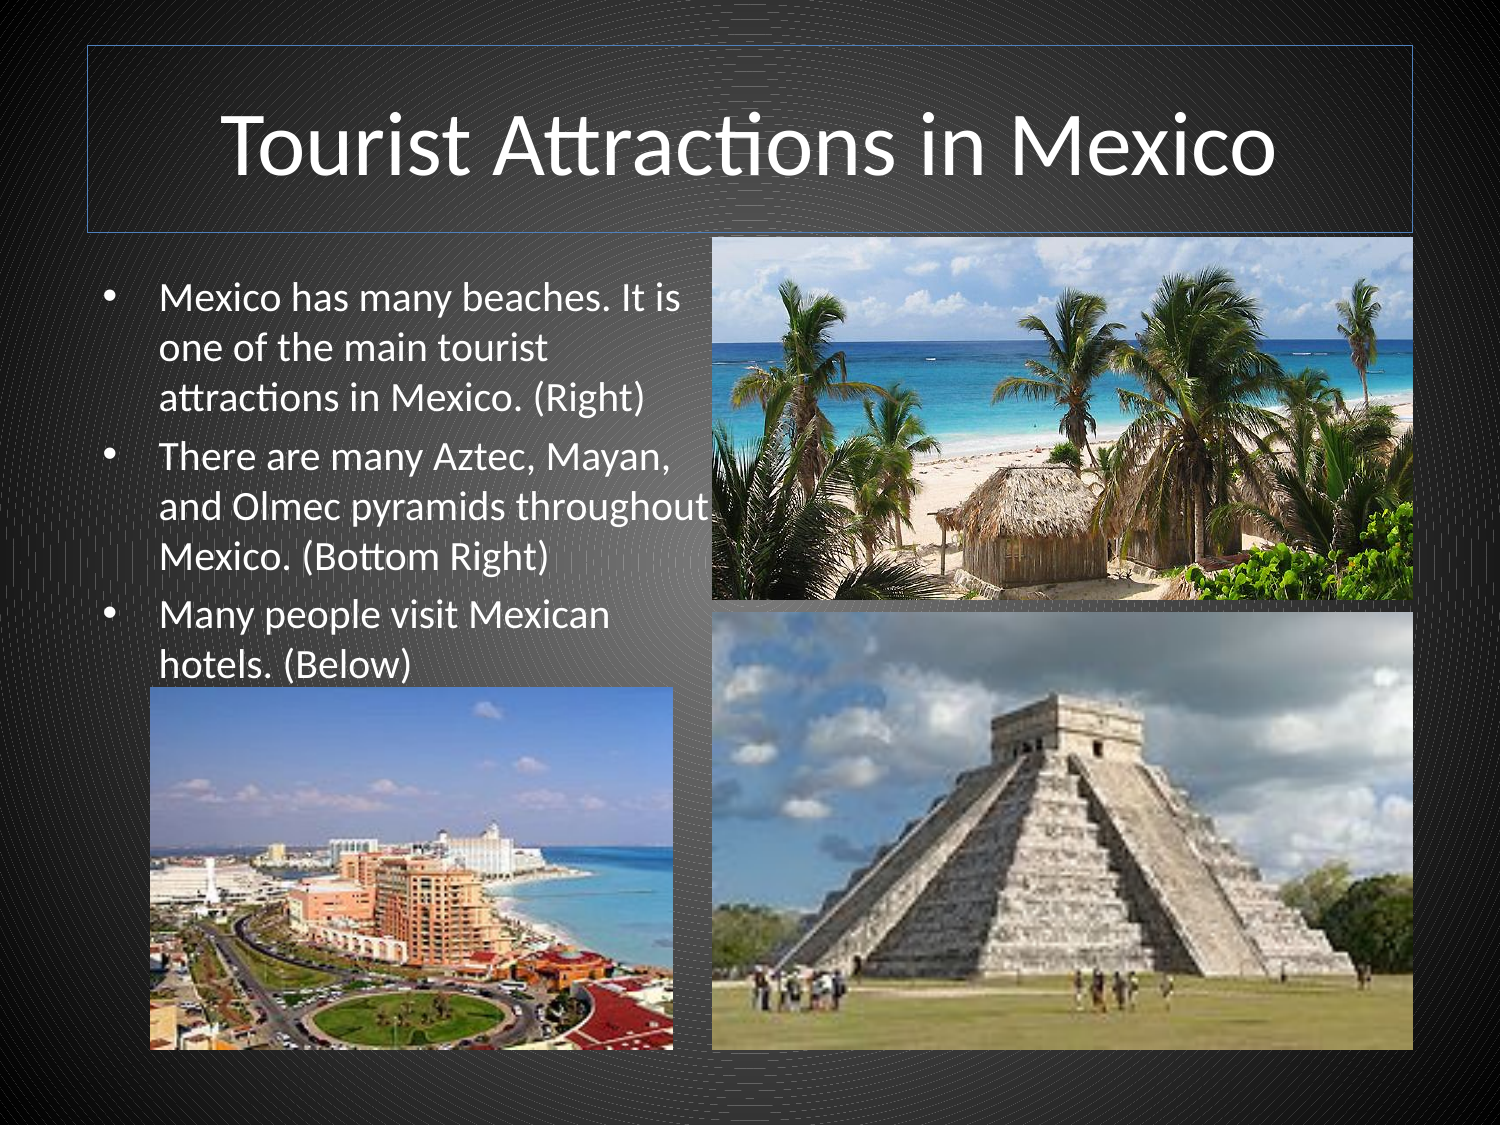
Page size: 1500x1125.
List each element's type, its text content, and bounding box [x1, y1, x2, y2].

list Mexico has many beaches. It is one of the main tourist attractions in Mexico. (Right) There are many Aztec, Mayan, and Olmec pyramids throughout Mexico. (Bottom Right) Many people visit Mexican hotels. (Below) [87, 262, 715, 1050]
title Tourist Attractions in Mexico [87, 45, 1413, 233]
picture [712, 237, 1413, 601]
picture [712, 612, 1413, 1051]
picture [149, 687, 673, 1051]
